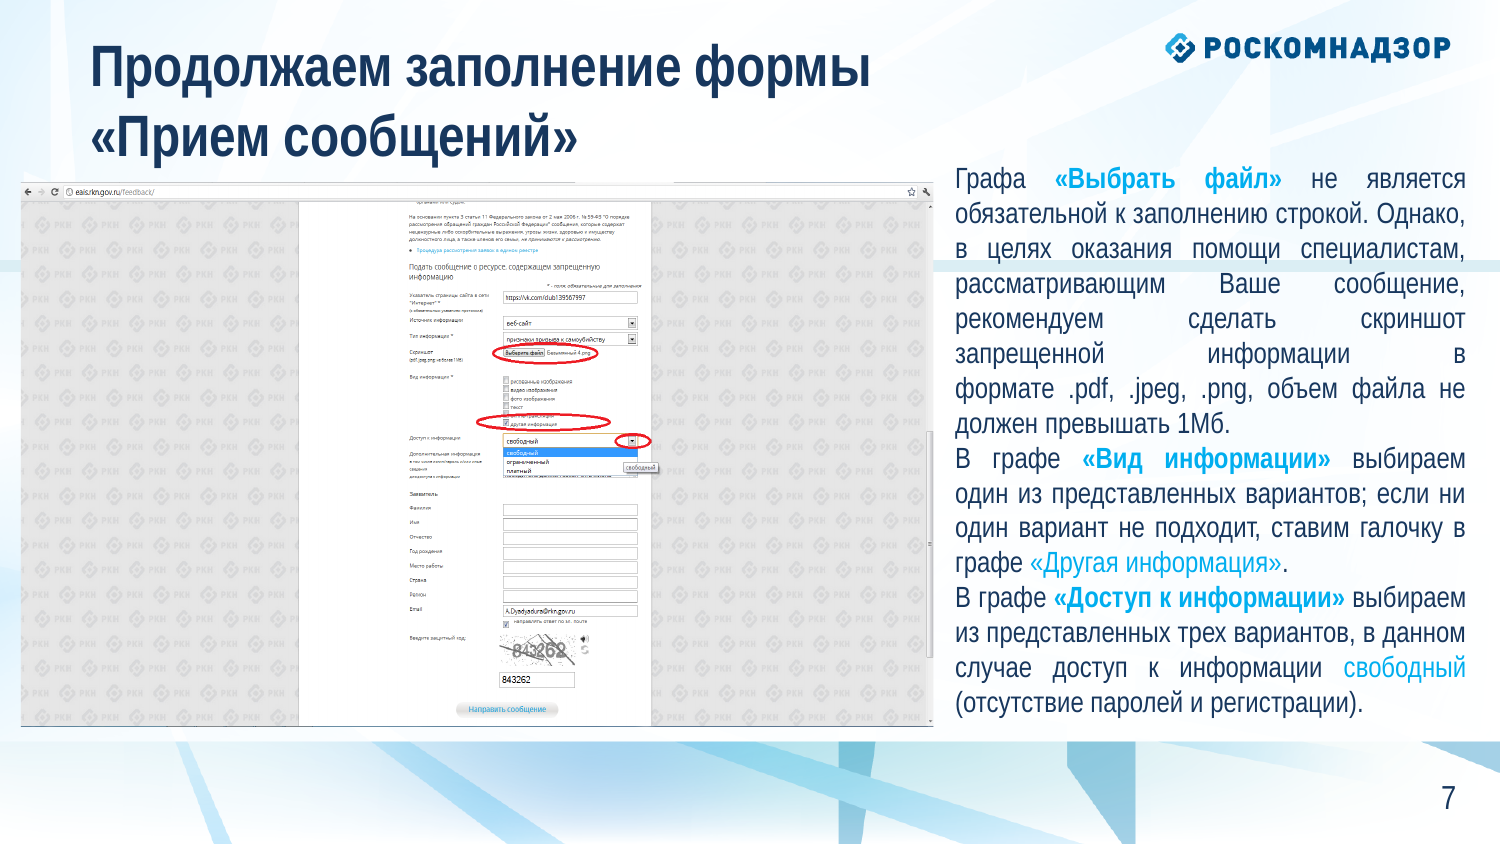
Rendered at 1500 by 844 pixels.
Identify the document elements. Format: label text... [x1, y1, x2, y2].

text_box Продолжаем заполнение формы «Прием сообщений» [75, 33, 1121, 163]
slide_number 6 [1355, 766, 1472, 827]
text_box Графа «Выбрать файл» не является обязательной к заполнению строкой. Однако, в целях оказания помощи специалистам, рассматривающим Ваше сообщение, рекомендуем сделать скриншот запрещенной информации в формате .pdf, .jpeg, .png, объем файла не должен превышать 1Мб. В графе «Вид информации» выбираем один из представленных вариантов; если ни один вариант не подходит, ставим галочку в графе «Другая информация». В графе «Доступ к информации» выбираем из представленных трех вариантов, в данном случае доступ к информации свободный (отсутствие паролей и регистрации). [940, 275, 1482, 726]
text_box Графа «Выбрать файл» не является обязательной к заполнению строкой. Однако, в целях оказания помощи специалистам, рассматривающим Ваше сообщение, рекомендуем сделать скриншот запрещенной информации в формате .pdf, .jpeg, .png, объем файла не должен превышать 1Мб. В графе «Вид информации» выбираем один из представленных вариантов; если ни один вариант не подходит, ставим галочку в графе «Другая информация». В графе «Доступ к информации» выбираем из представленных трех вариантов, в данном случае доступ к информации свободный (отсутствие паролей и регистрации). [940, 116, 1482, 265]
picture [0, 0, 1500, 844]
